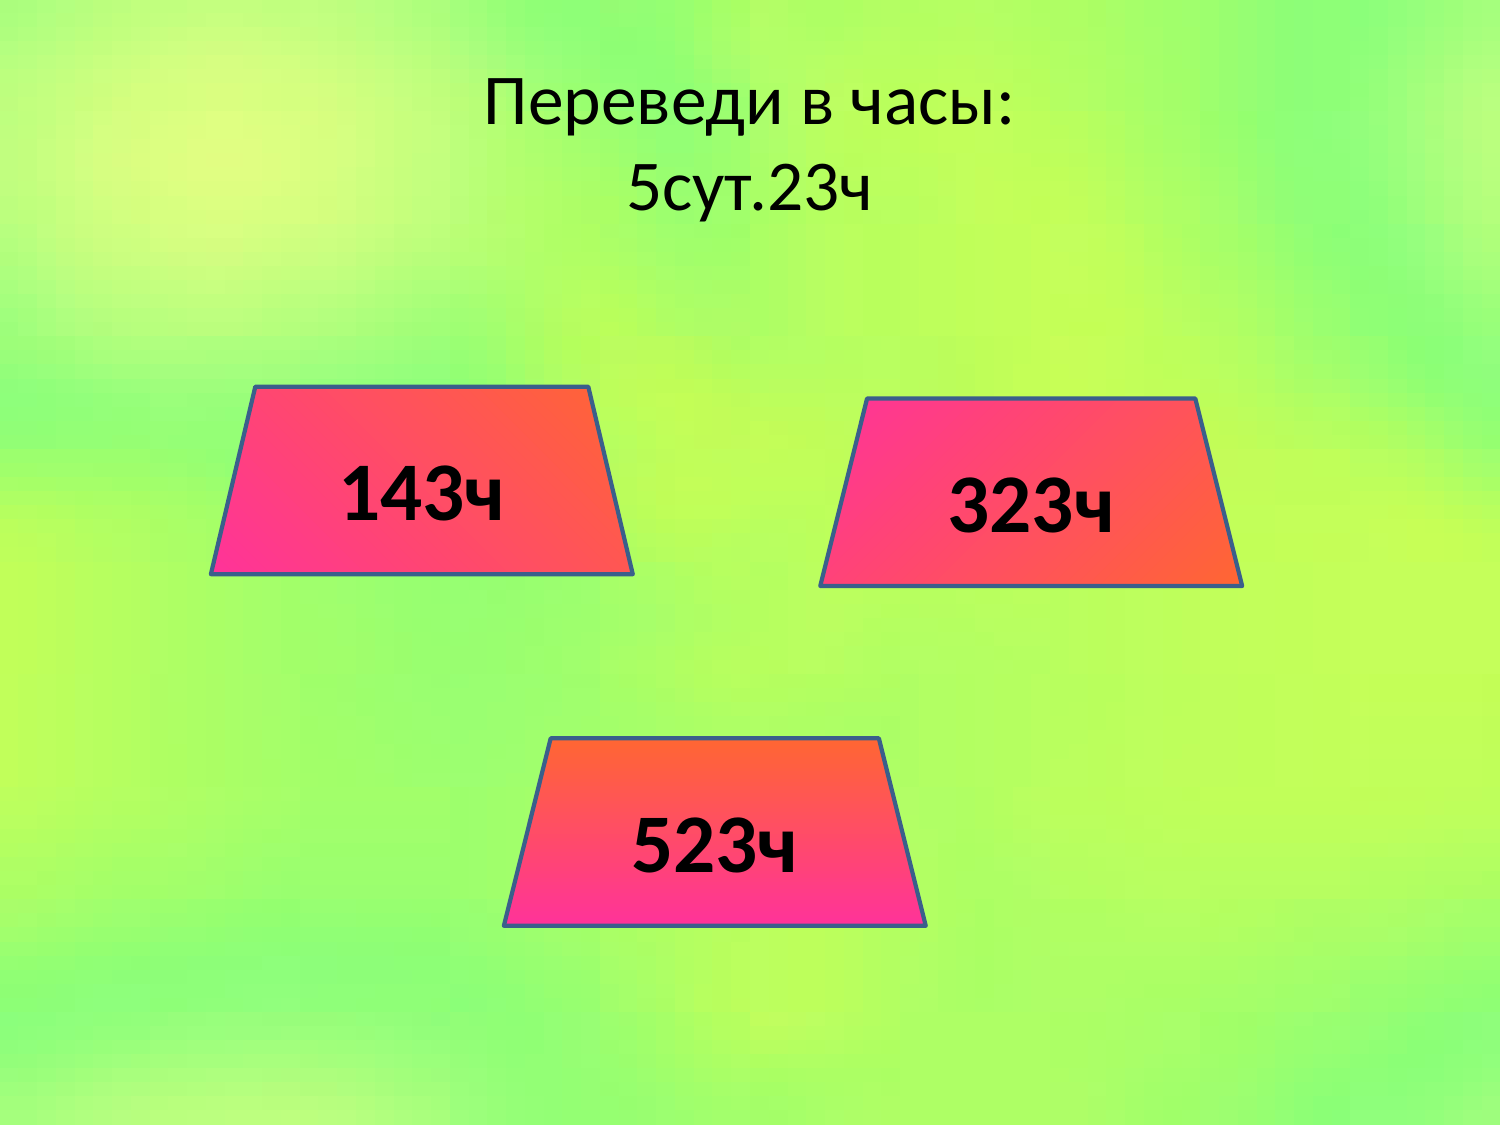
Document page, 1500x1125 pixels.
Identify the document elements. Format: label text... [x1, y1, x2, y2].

text_box 143ч [208, 384, 635, 577]
text_box 323ч [818, 396, 1245, 589]
text_box 523ч [501, 736, 928, 928]
picture [0, 0, 1500, 1125]
title Переведи в часы: 5сут.23ч [75, 45, 1425, 233]
